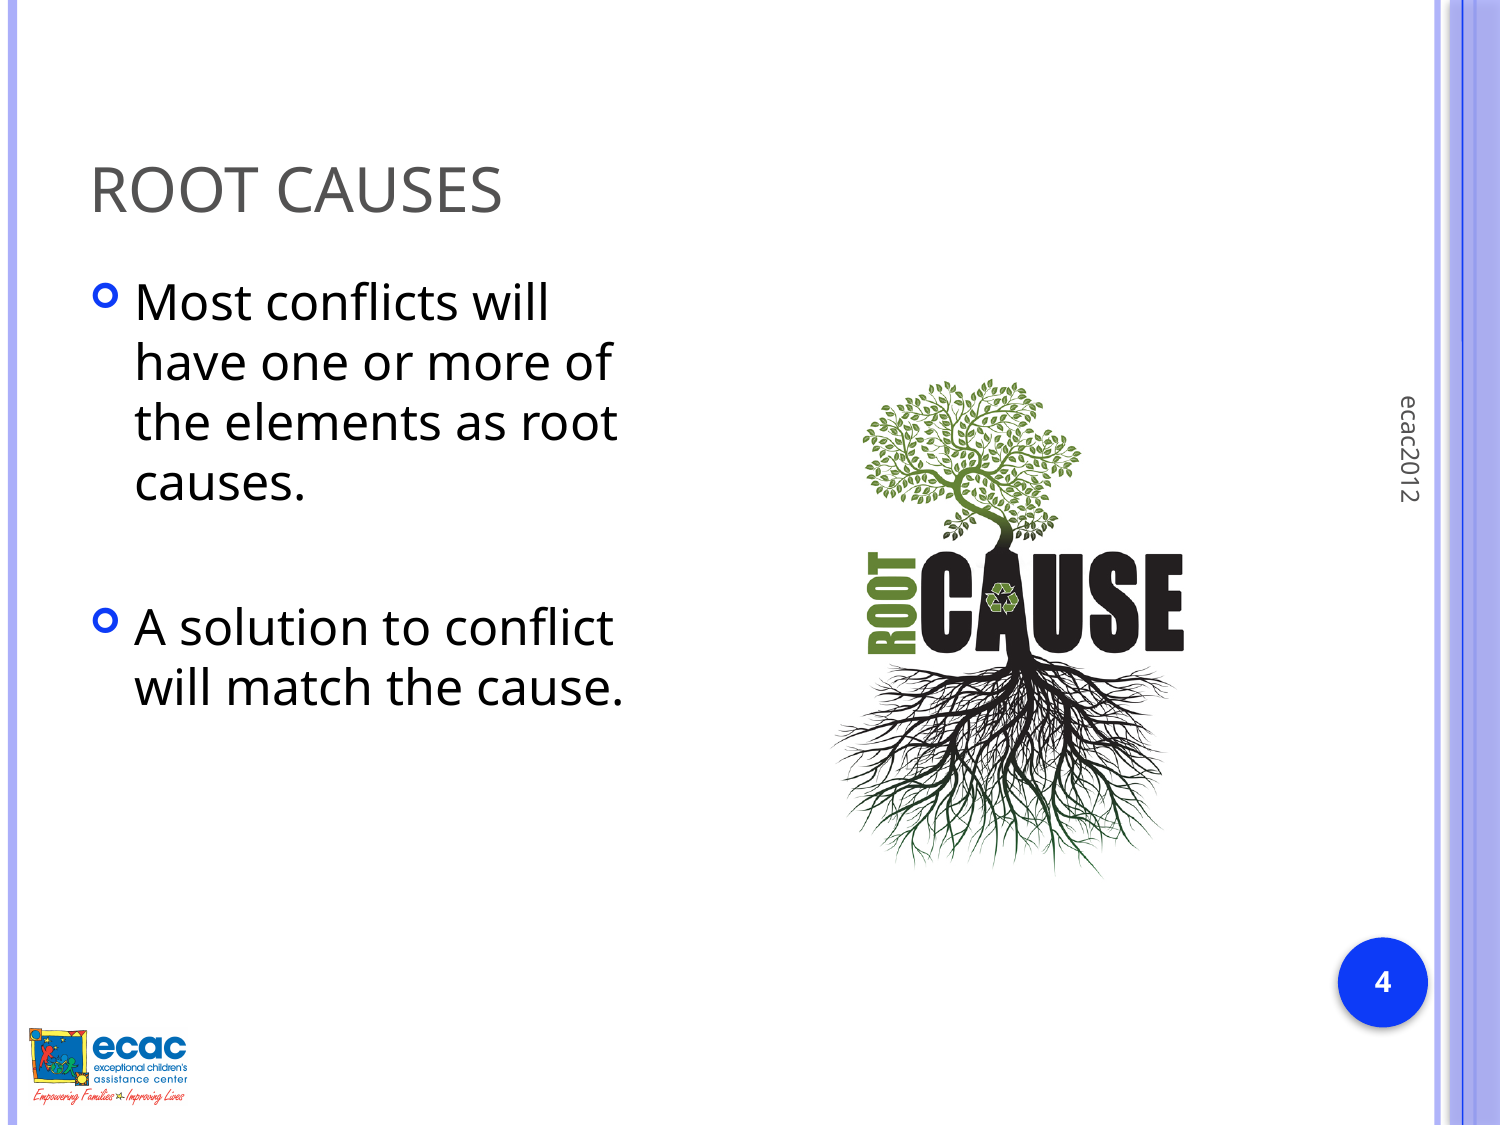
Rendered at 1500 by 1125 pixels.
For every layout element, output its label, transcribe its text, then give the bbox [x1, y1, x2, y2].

slide_number 4 [1333, 940, 1434, 1027]
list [699, 336, 1301, 938]
list Most conflicts will have one or more of the elements as root causes. A solution to conflict will match the cause. [75, 262, 675, 1013]
footer ecac2012 [1379, 380, 1440, 906]
picture [28, 1027, 188, 1106]
title Root Causes [75, 45, 1300, 233]
